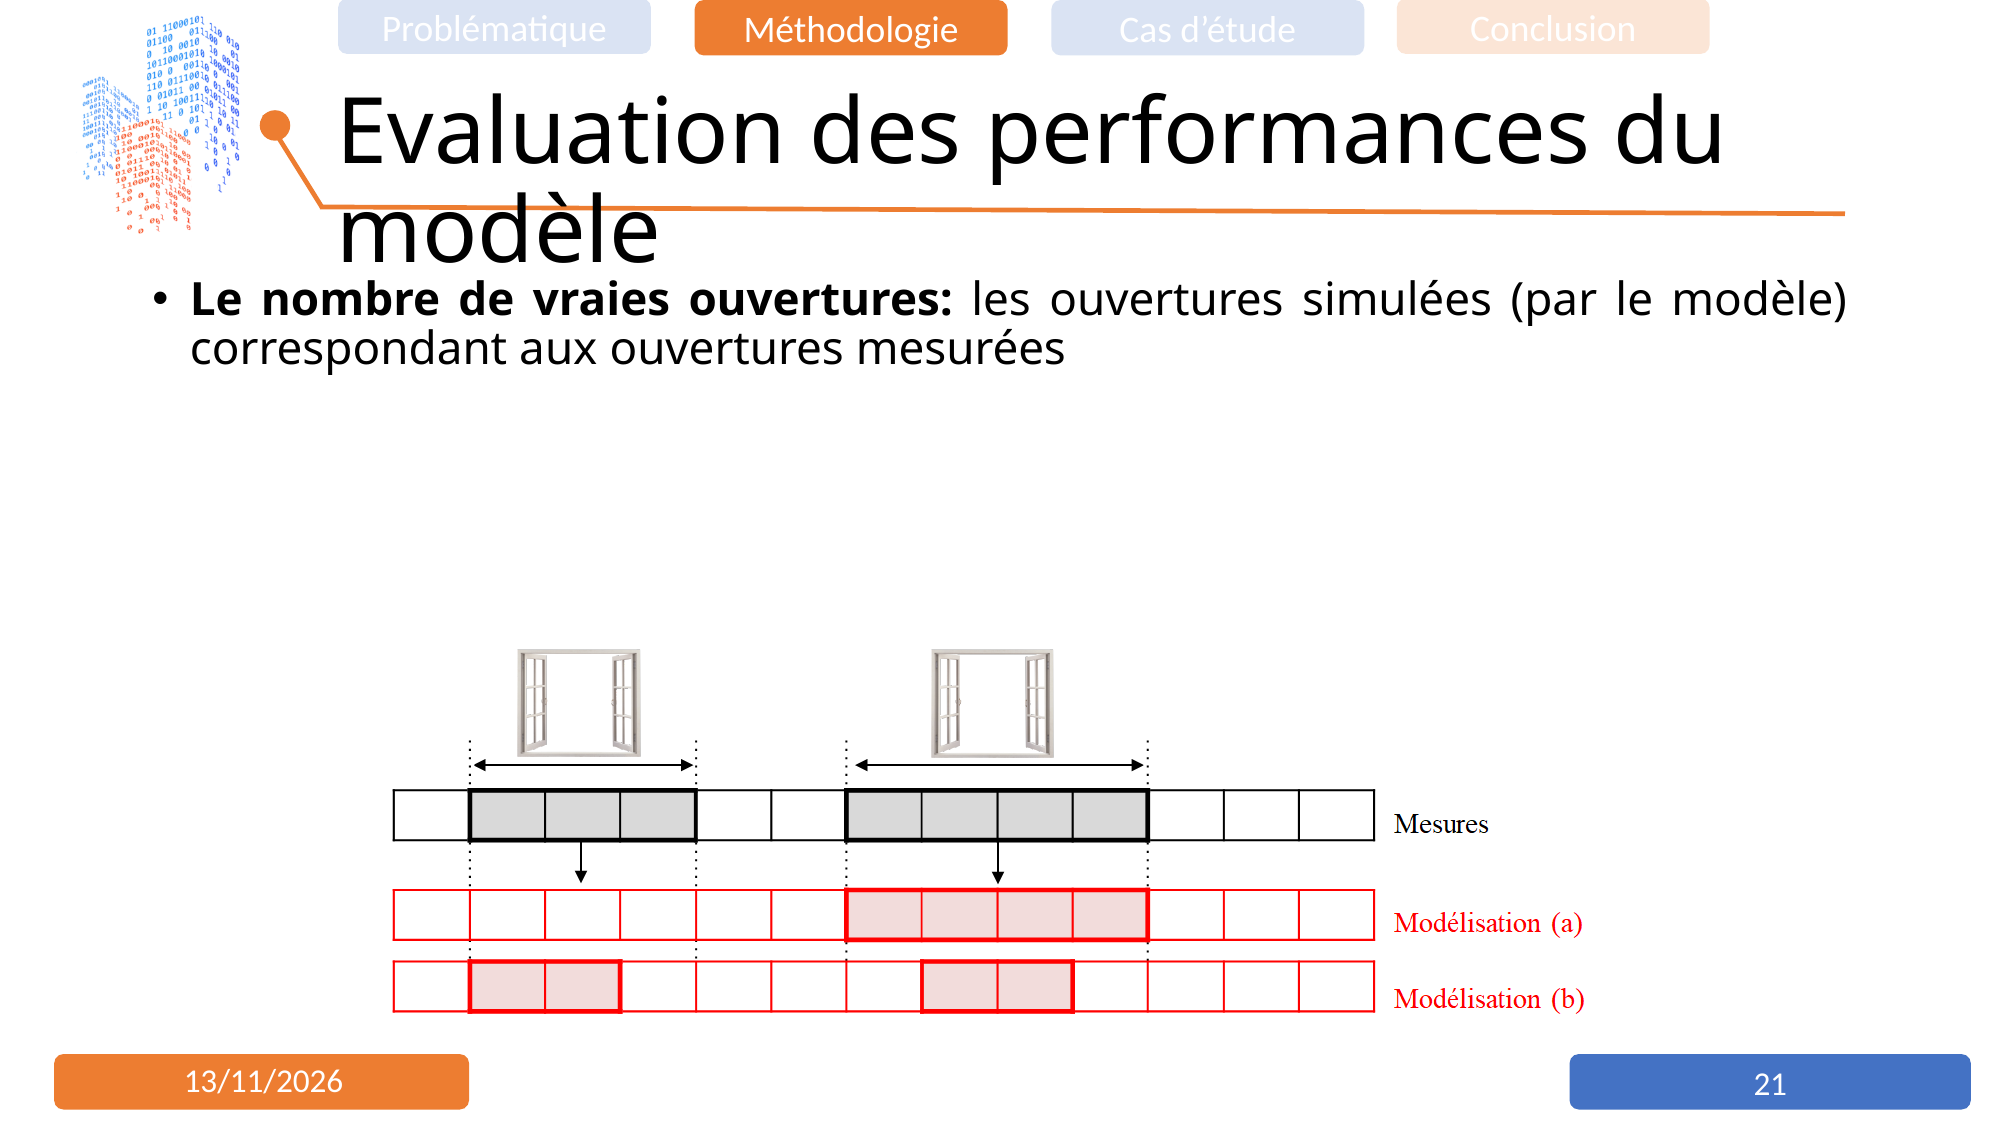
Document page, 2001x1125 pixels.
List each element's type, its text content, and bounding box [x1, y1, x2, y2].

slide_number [57, 1049, 470, 1110]
text_box Méthodologie [693, 0, 1009, 57]
slide_number 21 [1569, 1054, 1971, 1110]
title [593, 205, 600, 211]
text_box Problématique [336, 0, 652, 56]
list Le nombre de vraies ouvertures: les ouvertures simulées (par le modèle) correspondant aux ouvertures mesurées [137, 268, 1863, 1014]
text_box Cas d’étude [1050, 0, 1366, 57]
title Evaluation des performances du modèle [321, 76, 1863, 184]
picture [385, 643, 1589, 1024]
text_box Conclusion [1395, 0, 1711, 56]
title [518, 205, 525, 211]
picture [57, 0, 260, 253]
